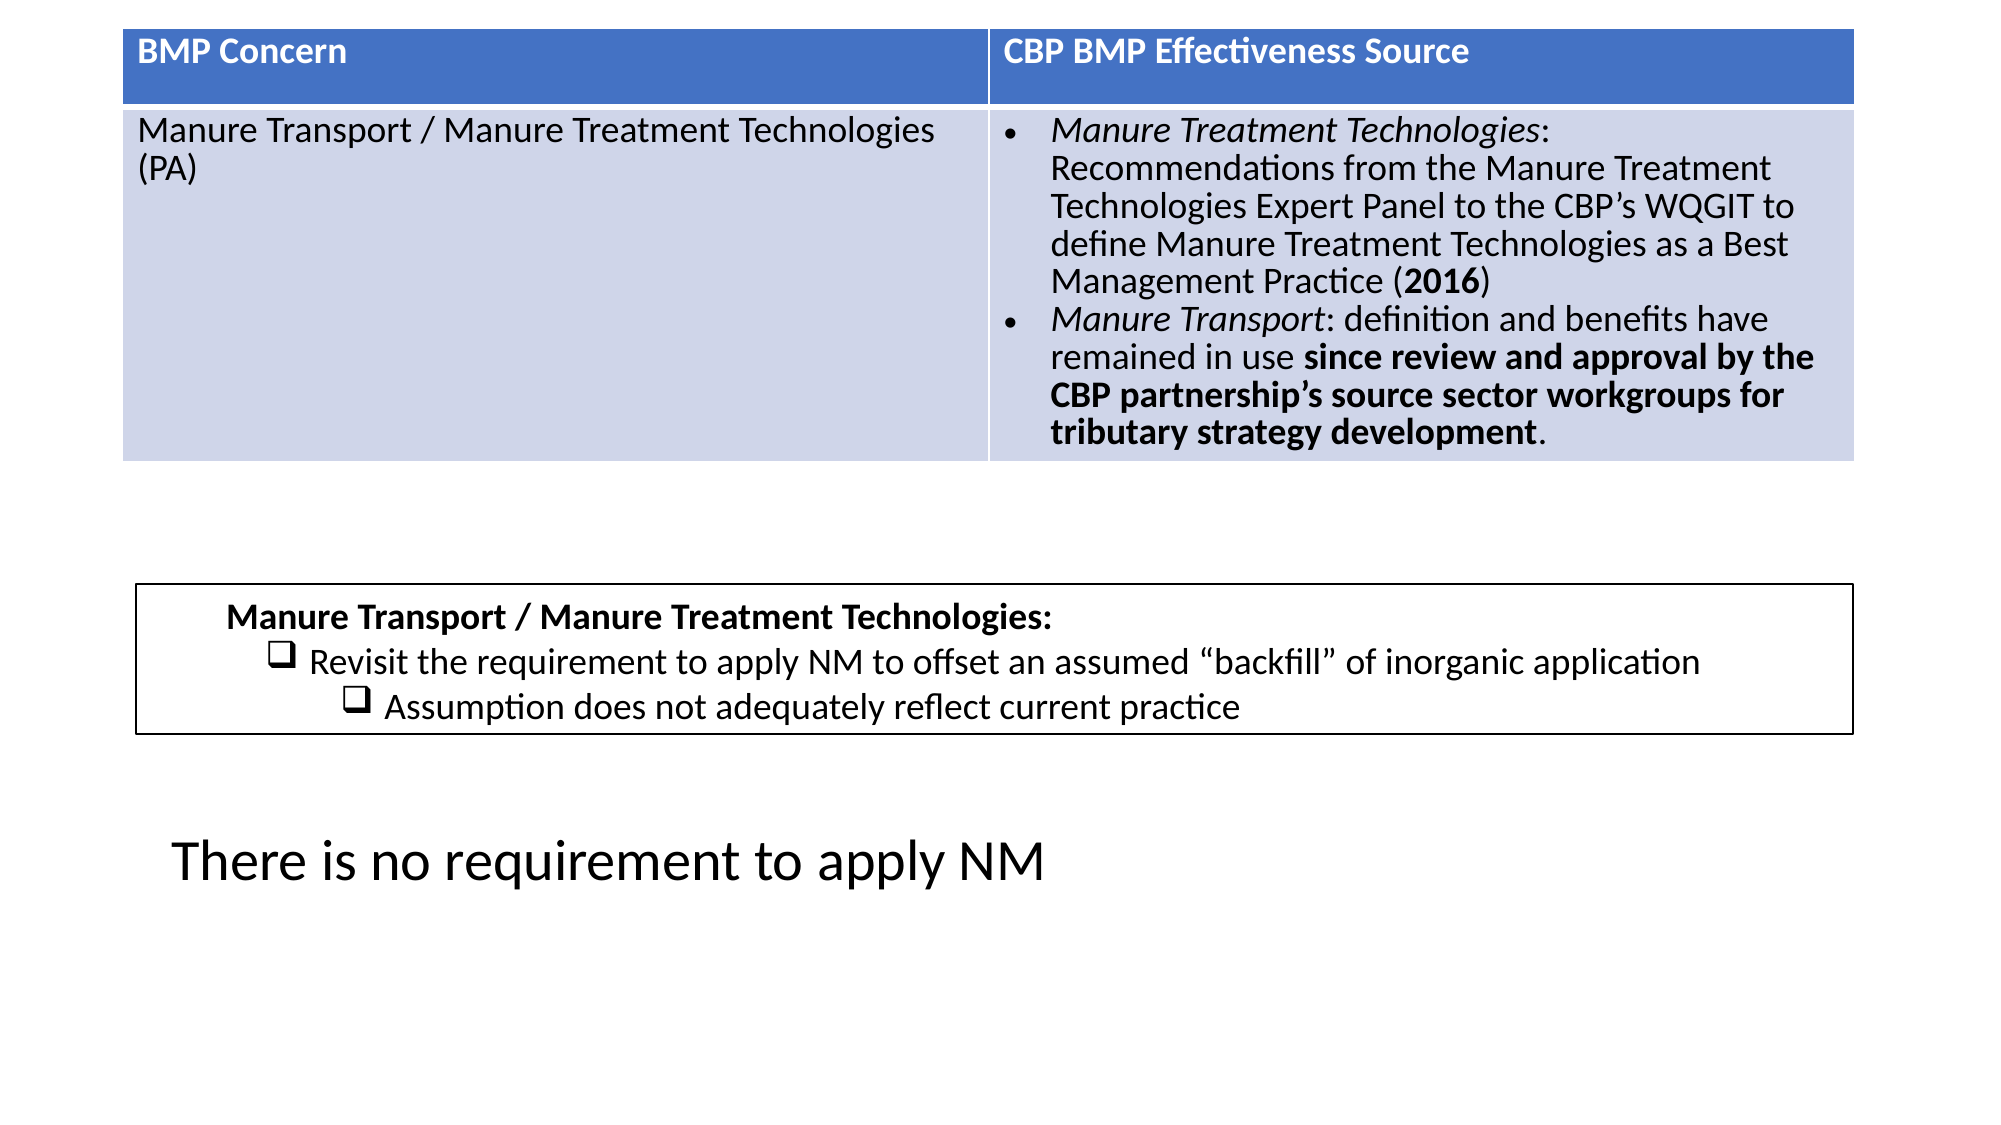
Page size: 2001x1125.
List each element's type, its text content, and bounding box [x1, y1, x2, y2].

text_box There is no requirement to apply NM [156, 814, 1589, 900]
table_header CBP BMP Effectiveness Source [990, 29, 1854, 104]
table_cell Manure Treatment Technologies: Recommendations from the Manure Treatment Technologies Expert Panel to the CBP’s WQGIT to define Manure Treatment Technologies as a Best Management Practice (2016) Manure Transport: definition and benefits have remained in use since review and approval by the CBP partnership’s source sector workgroups for tributary strategy development. [990, 110, 1854, 461]
text_box Manure Transport / Manure Treatment Technologies: Revisit the requirement to apply NM to offset an assumed “backfill” of inorganic application Assumption does not adequately reflect current practice [136, 584, 1854, 735]
table_header BMP Concern [123, 29, 988, 104]
table_cell Manure Transport / Manure Treatment Technologies (PA) [123, 110, 988, 461]
